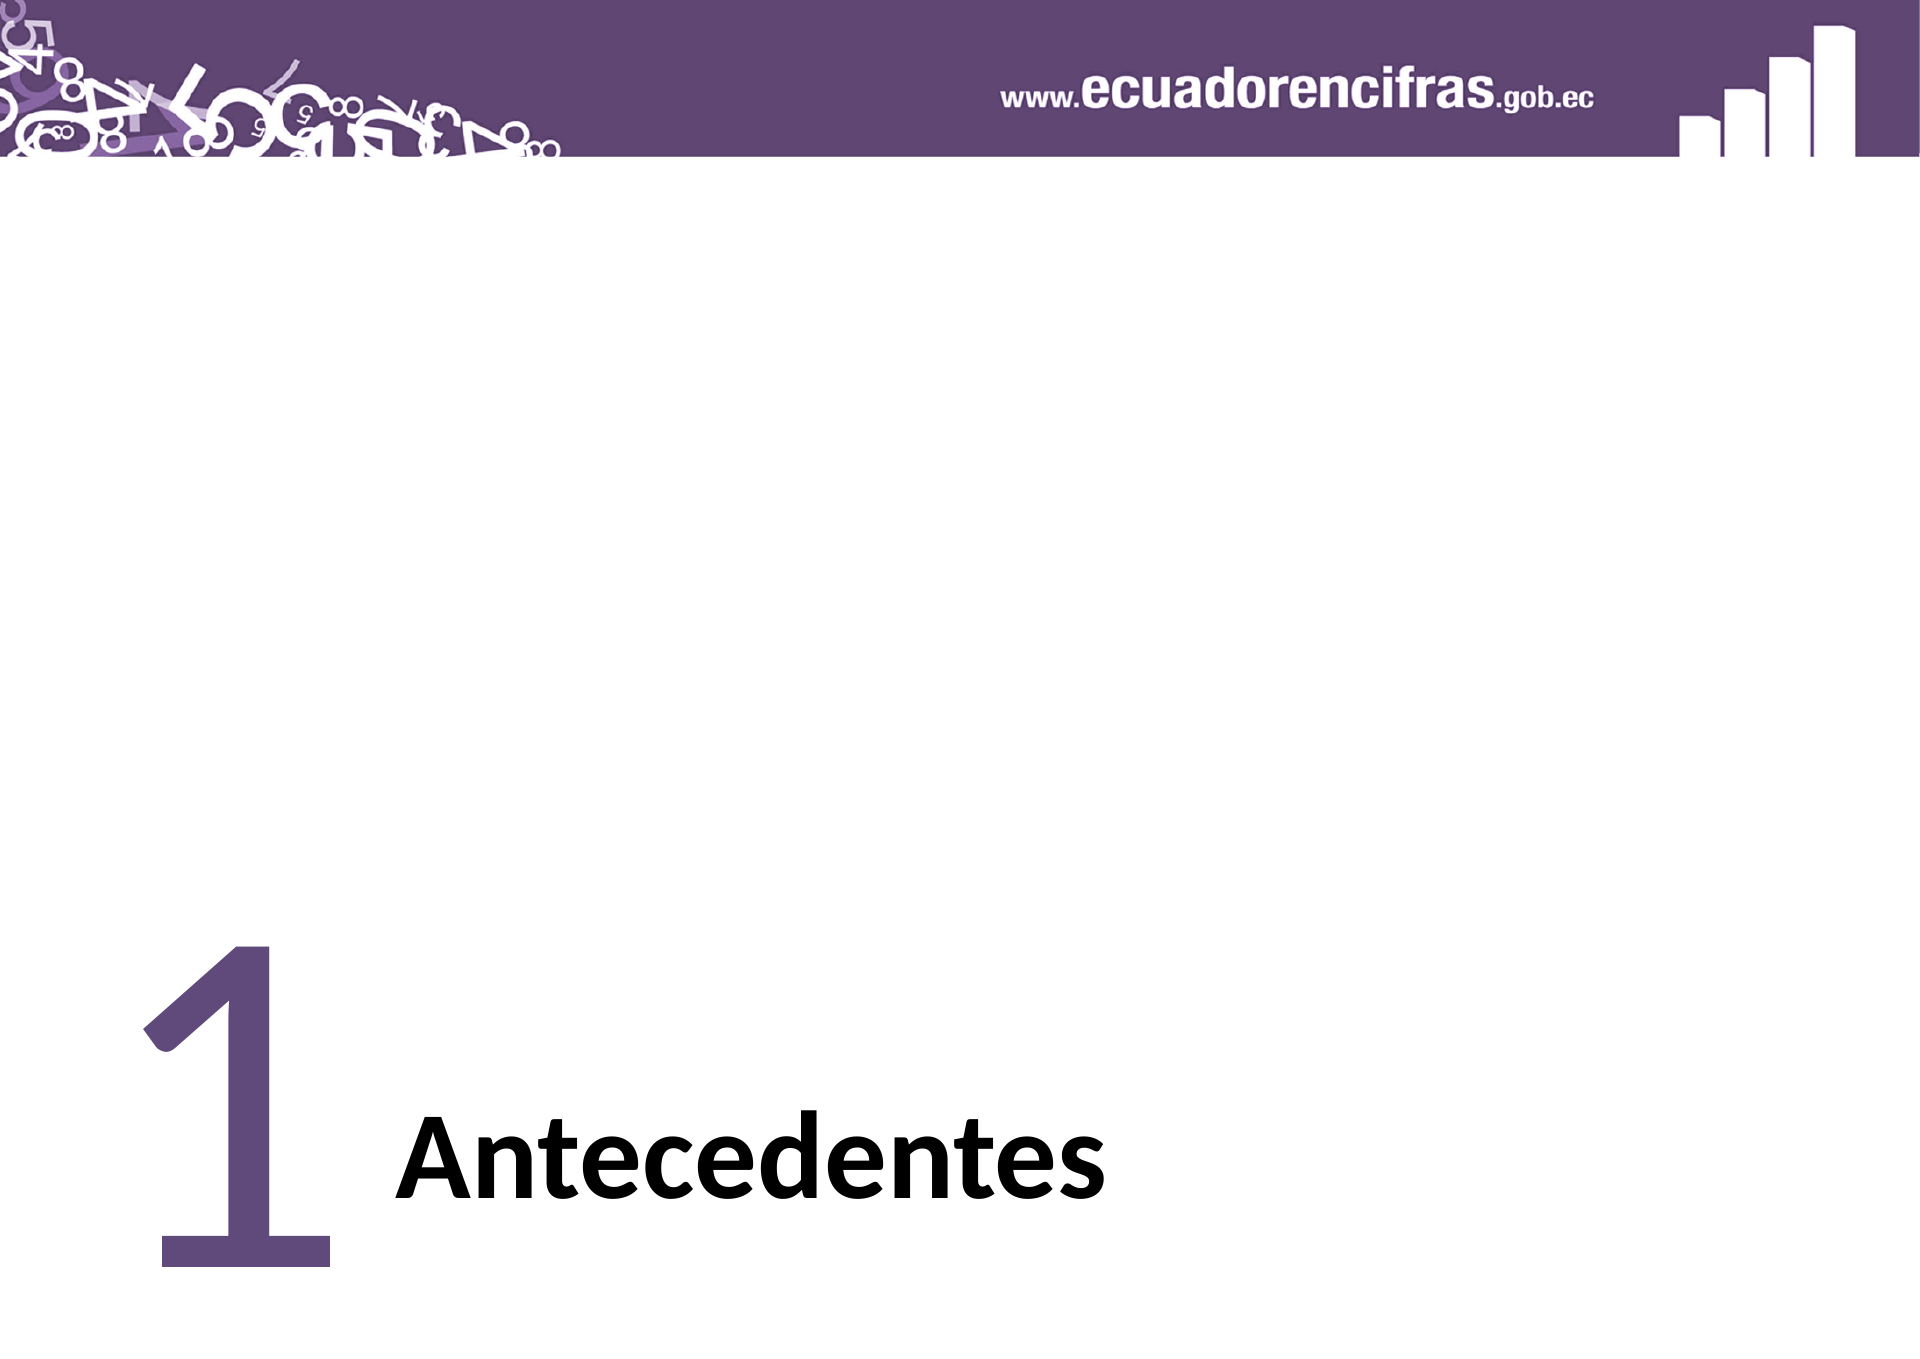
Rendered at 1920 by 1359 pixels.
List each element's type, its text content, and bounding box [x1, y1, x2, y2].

picture [0, 0, 1920, 1359]
text_box 1 [85, 761, 452, 1359]
text_box Antecedentes [380, 1066, 1433, 1232]
